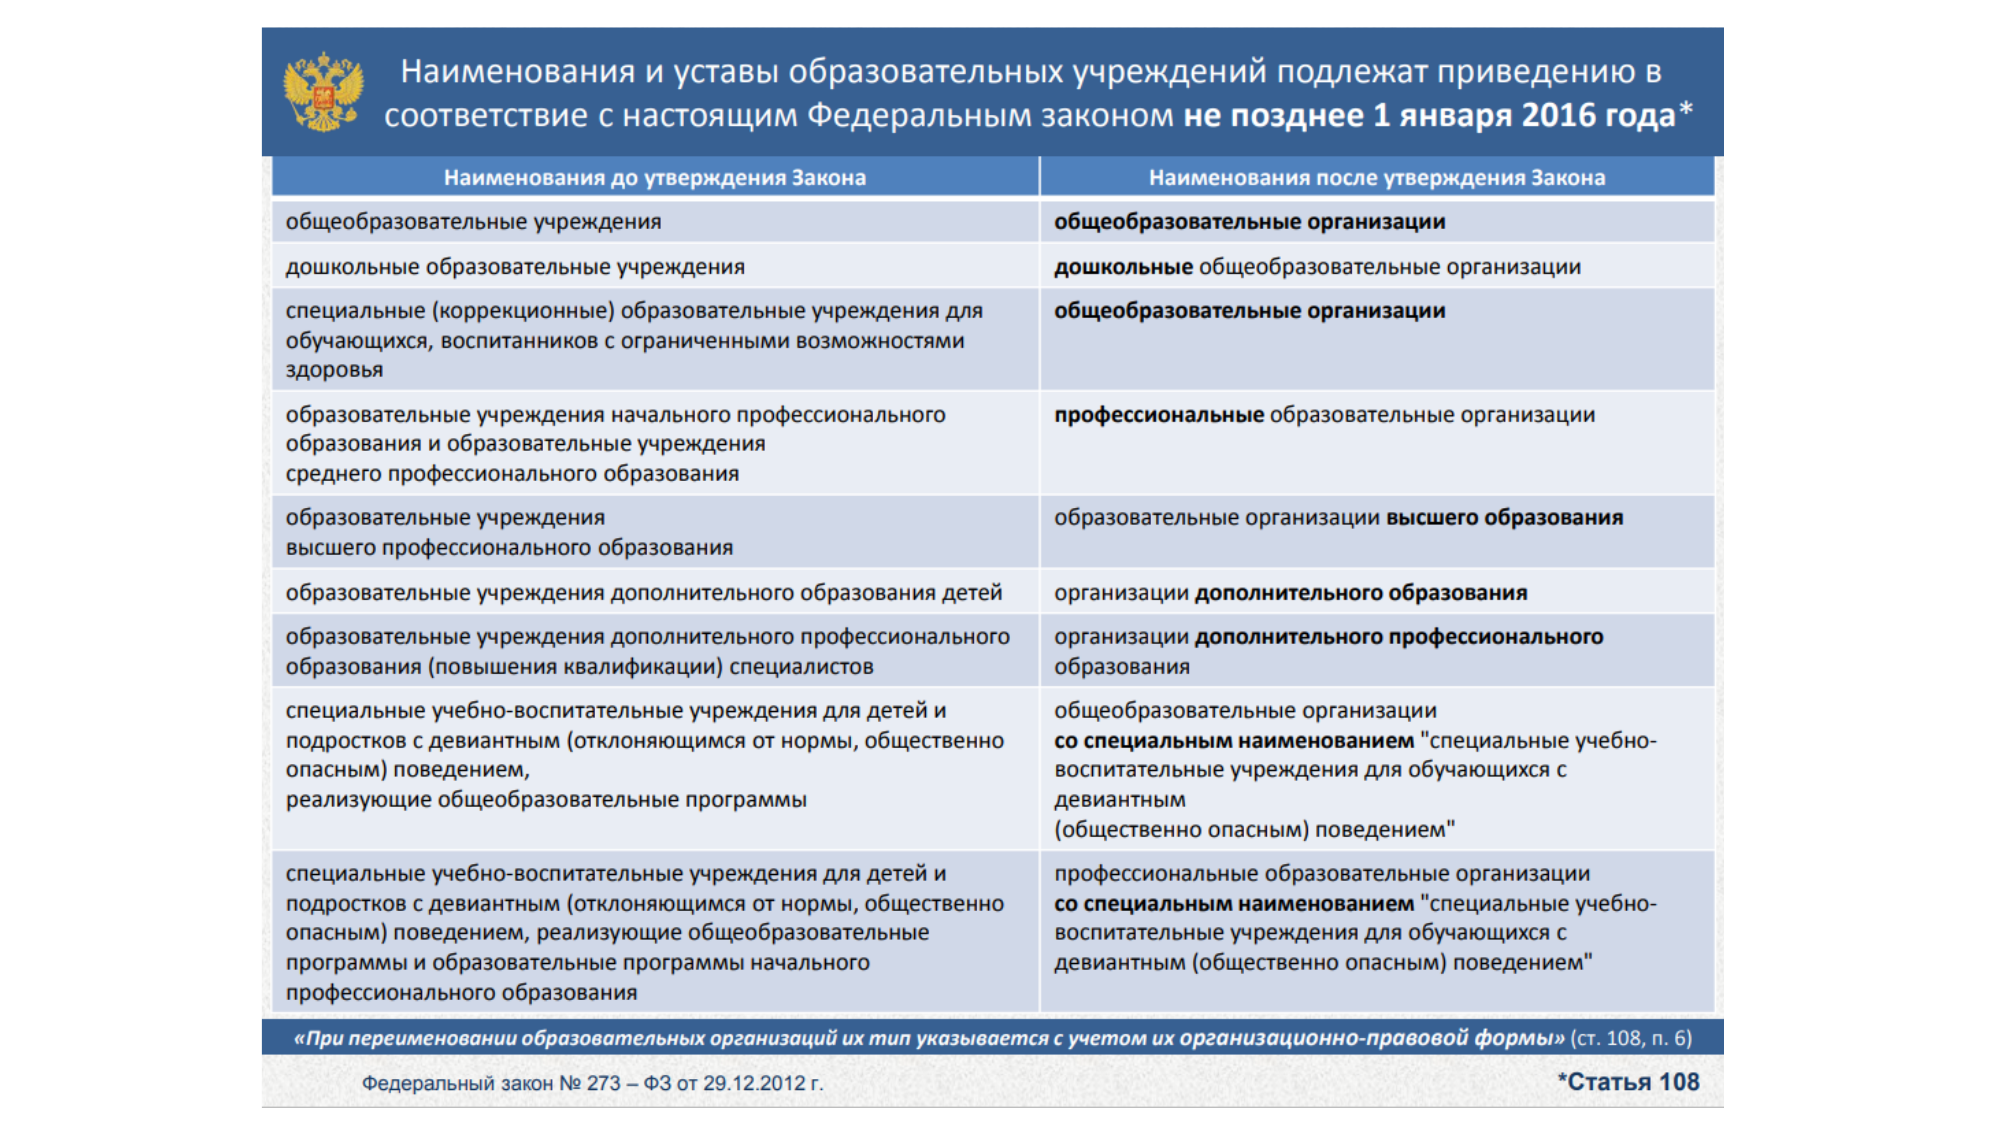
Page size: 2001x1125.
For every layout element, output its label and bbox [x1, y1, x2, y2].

picture [261, 27, 1724, 1108]
